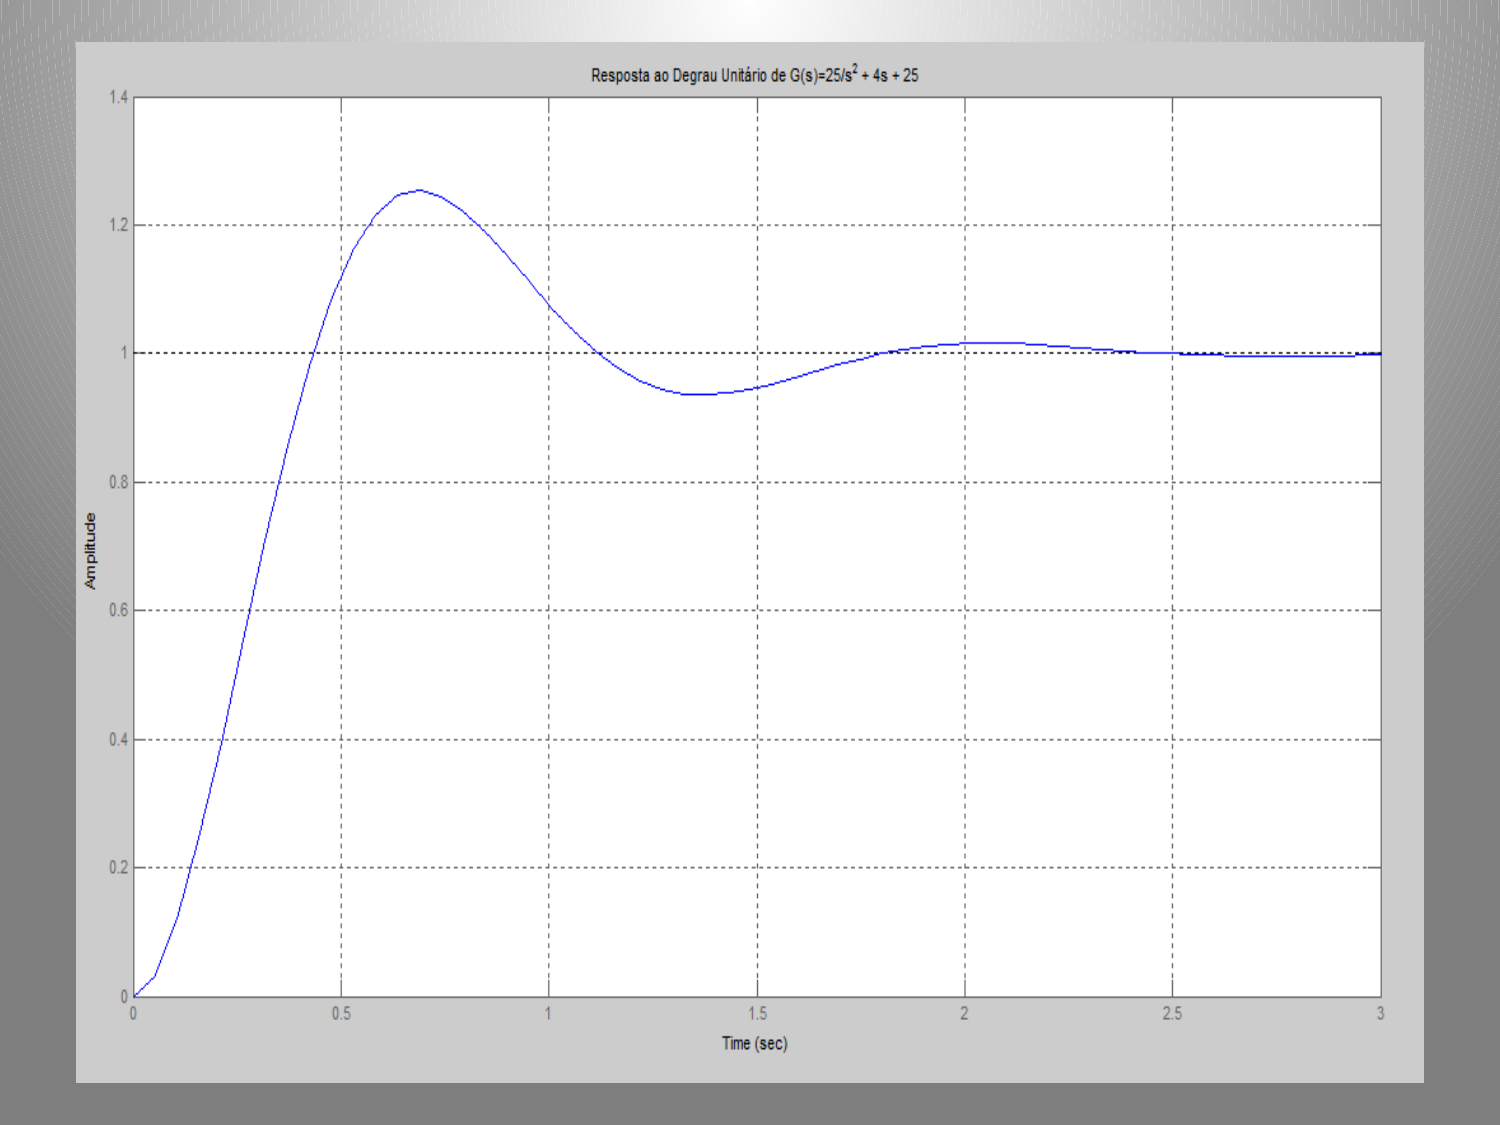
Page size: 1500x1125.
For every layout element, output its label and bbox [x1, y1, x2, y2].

list [76, 42, 1424, 1083]
